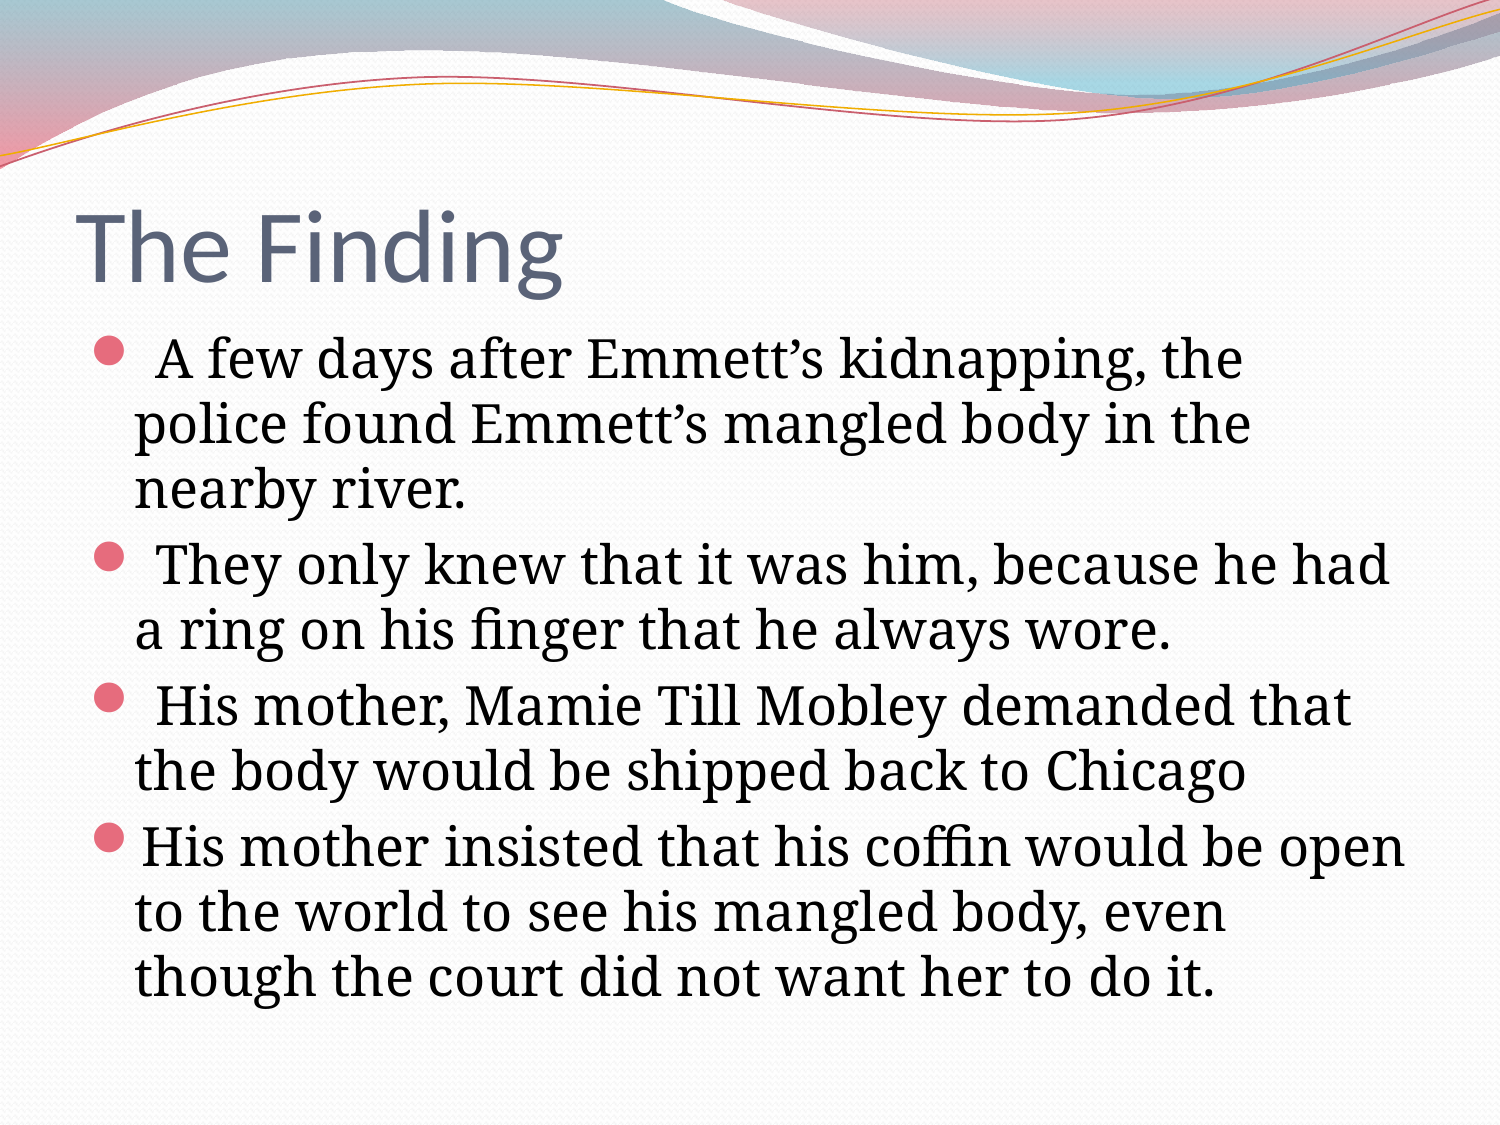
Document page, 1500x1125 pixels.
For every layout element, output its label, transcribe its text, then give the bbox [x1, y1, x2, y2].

title The Finding [75, 115, 1425, 303]
list A few days after Emmett’s kidnapping, the police found Emmett’s mangled body in the nearby river. They only knew that it was him, because he had a ring on his finger that he always wore. His mother, Mamie Till Mobley demanded that the body would be shipped back to Chicago His mother insisted that his coffin would be open to the world to see his mangled body, even though the court did not want her to do it. [75, 317, 1425, 1038]
